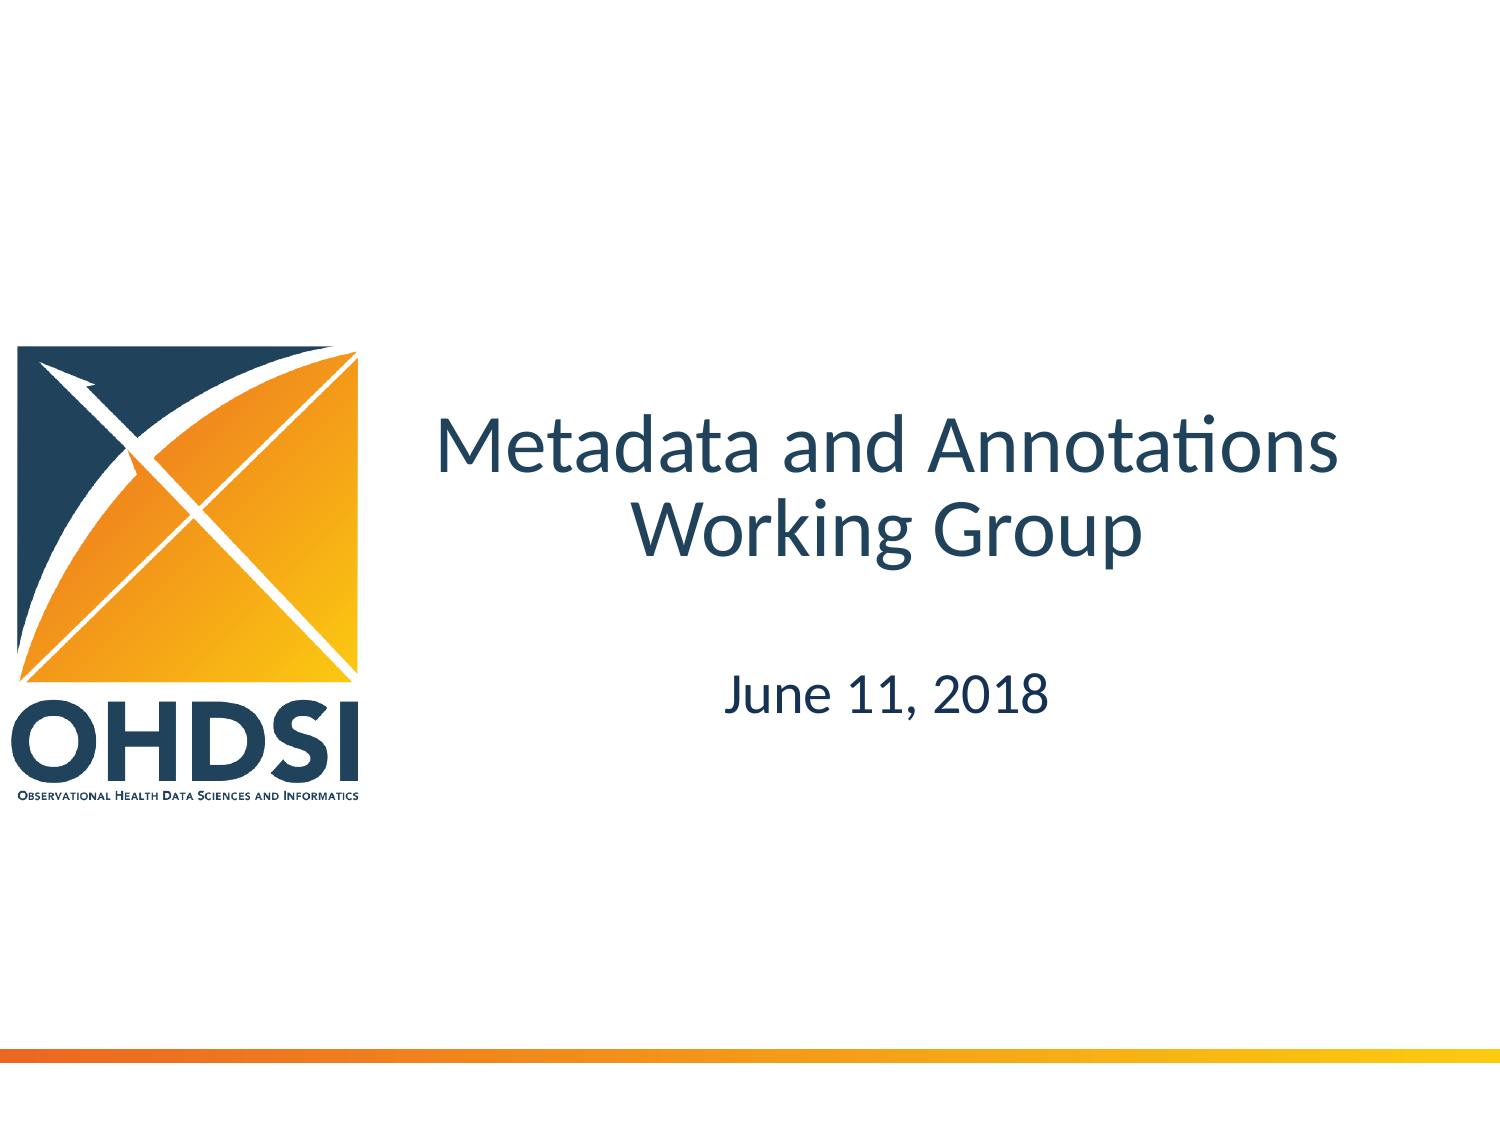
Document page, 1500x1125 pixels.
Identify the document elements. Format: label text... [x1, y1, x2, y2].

title Metadata and Annotations Working Group [387, 349, 1388, 638]
subtitle June 11, 2018 [387, 662, 1388, 950]
picture [0, 307, 403, 838]
